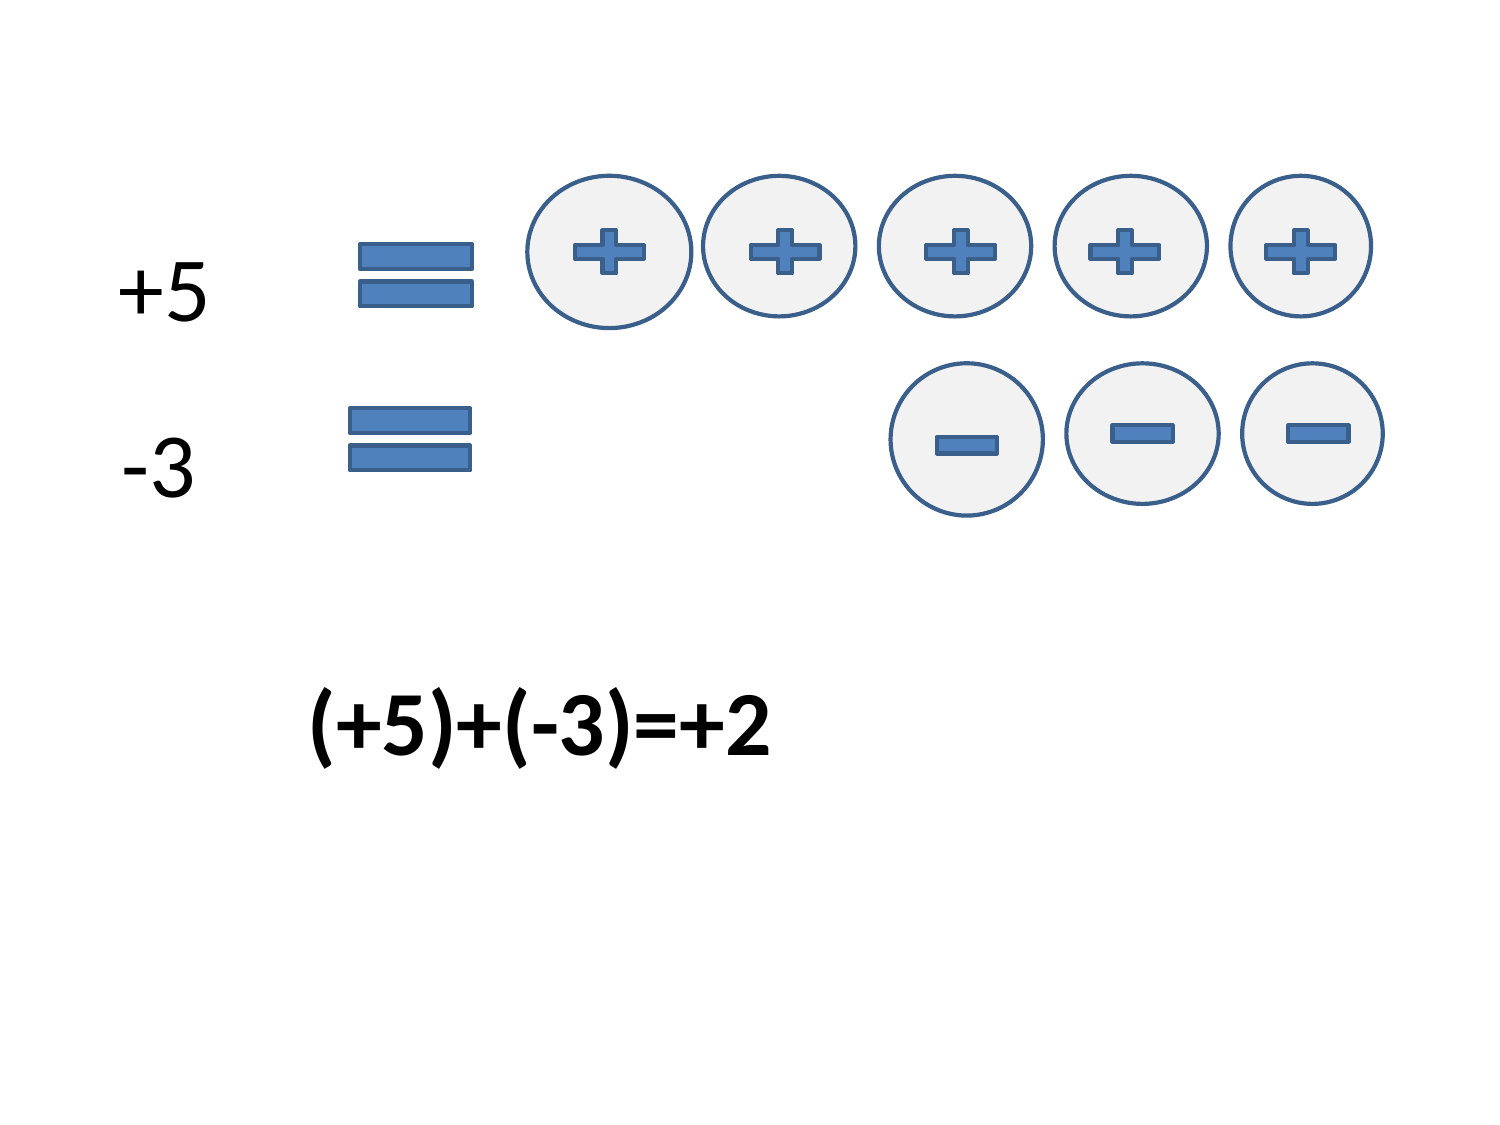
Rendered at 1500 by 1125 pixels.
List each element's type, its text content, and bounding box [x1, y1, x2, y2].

text_box [1064, 361, 1221, 507]
text_box [525, 173, 694, 331]
text_box [700, 173, 858, 319]
text_box +5 [0, 222, 352, 348]
text_box [1088, 228, 1161, 275]
text_box [358, 242, 474, 271]
text_box [924, 228, 997, 275]
text_box [1110, 423, 1175, 444]
text_box [573, 228, 646, 275]
text_box [1286, 423, 1351, 444]
text_box [358, 279, 474, 308]
text_box [935, 435, 999, 456]
text_box [876, 173, 1034, 319]
text_box [352, 406, 472, 435]
text_box [749, 228, 822, 275]
text_box [888, 361, 1046, 518]
text_box [1240, 361, 1385, 507]
text_box [352, 443, 472, 472]
text_box [1052, 173, 1210, 319]
text_box -3 [23, 398, 352, 524]
text_box [1228, 173, 1374, 319]
text_box [1264, 228, 1337, 275]
text_box (+5)+(-3)=+2 [292, 656, 1231, 781]
